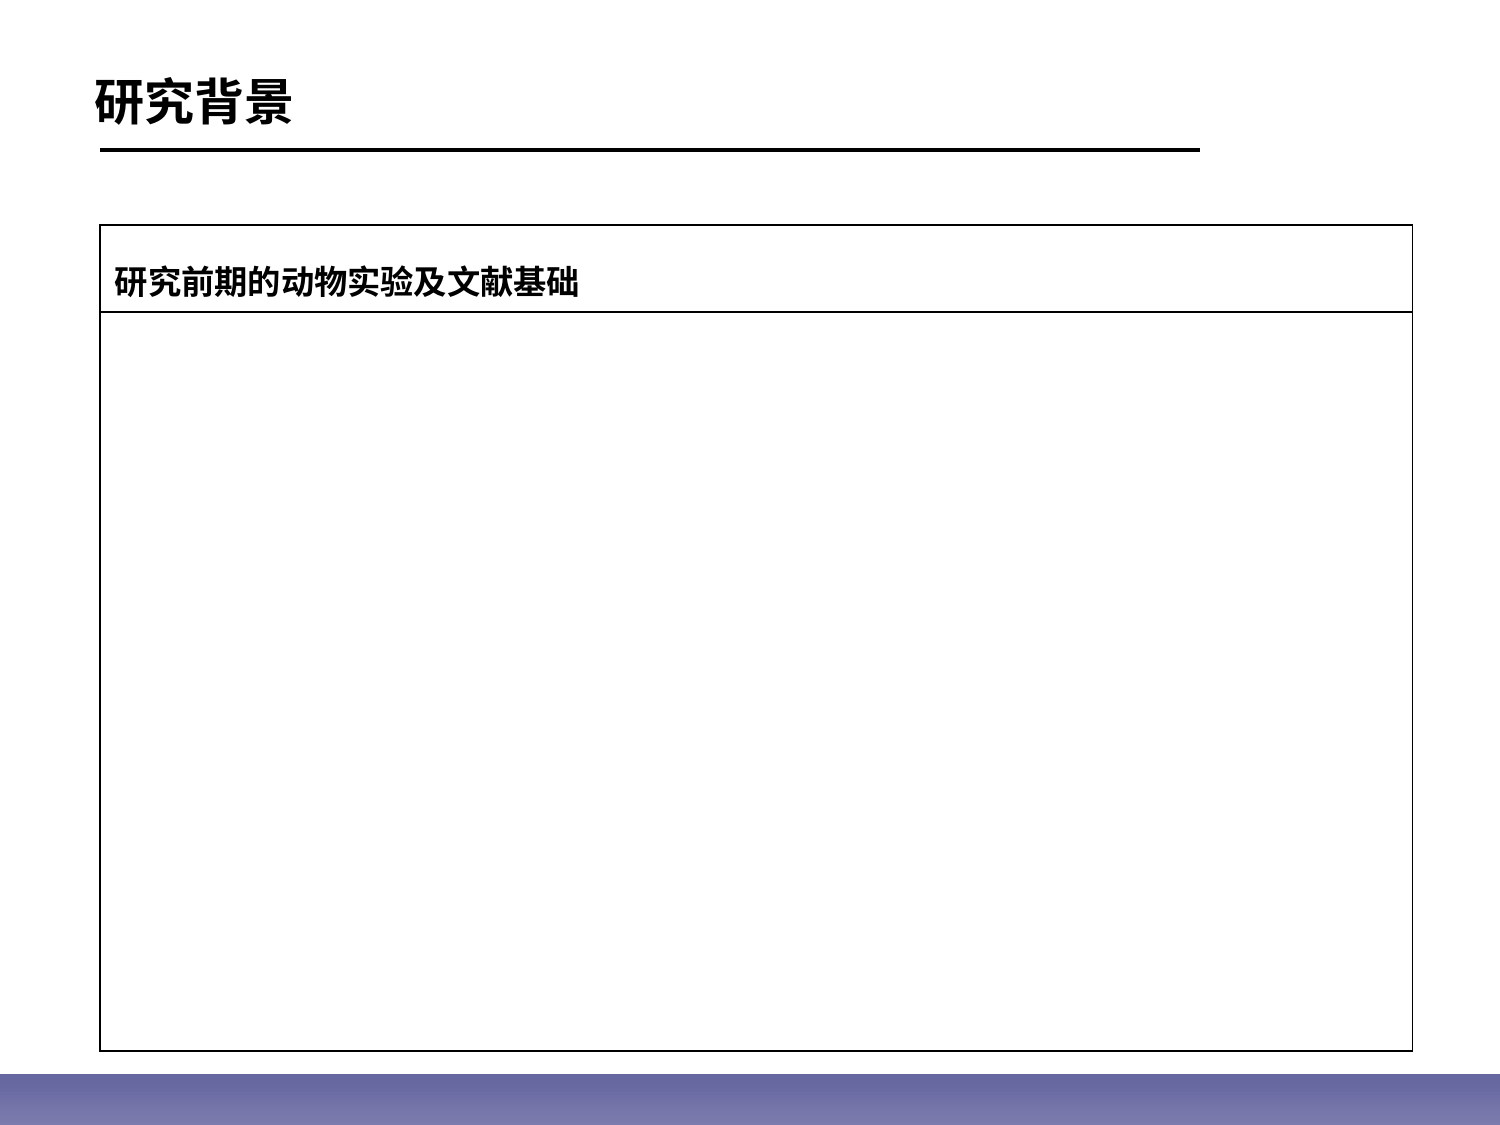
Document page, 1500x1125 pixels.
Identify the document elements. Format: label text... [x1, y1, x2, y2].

picture [0, 1074, 1500, 1125]
table_cell [101, 313, 1412, 1050]
table_header 研究前期的动物实验及文献基础 [101, 226, 1412, 311]
text_box 研究背景 [0, 50, 1500, 150]
